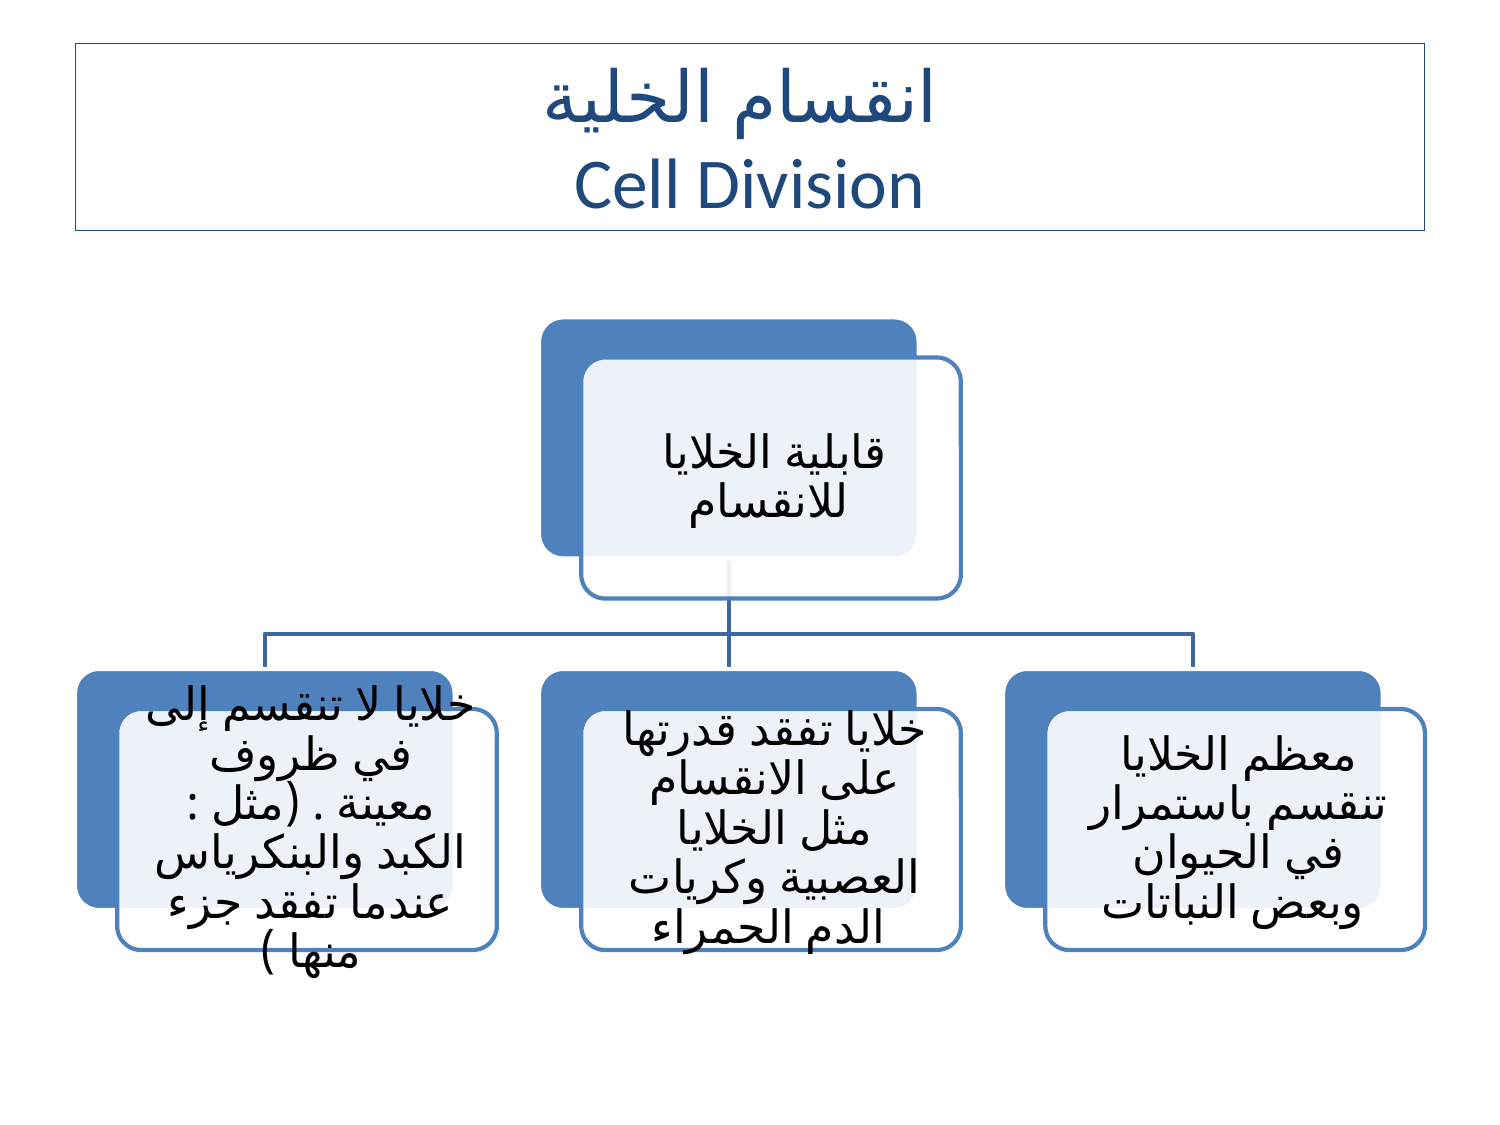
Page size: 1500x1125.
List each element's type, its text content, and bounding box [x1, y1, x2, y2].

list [74, 262, 1426, 1006]
title انقسام الخلية Cell Division [75, 43, 1425, 231]
